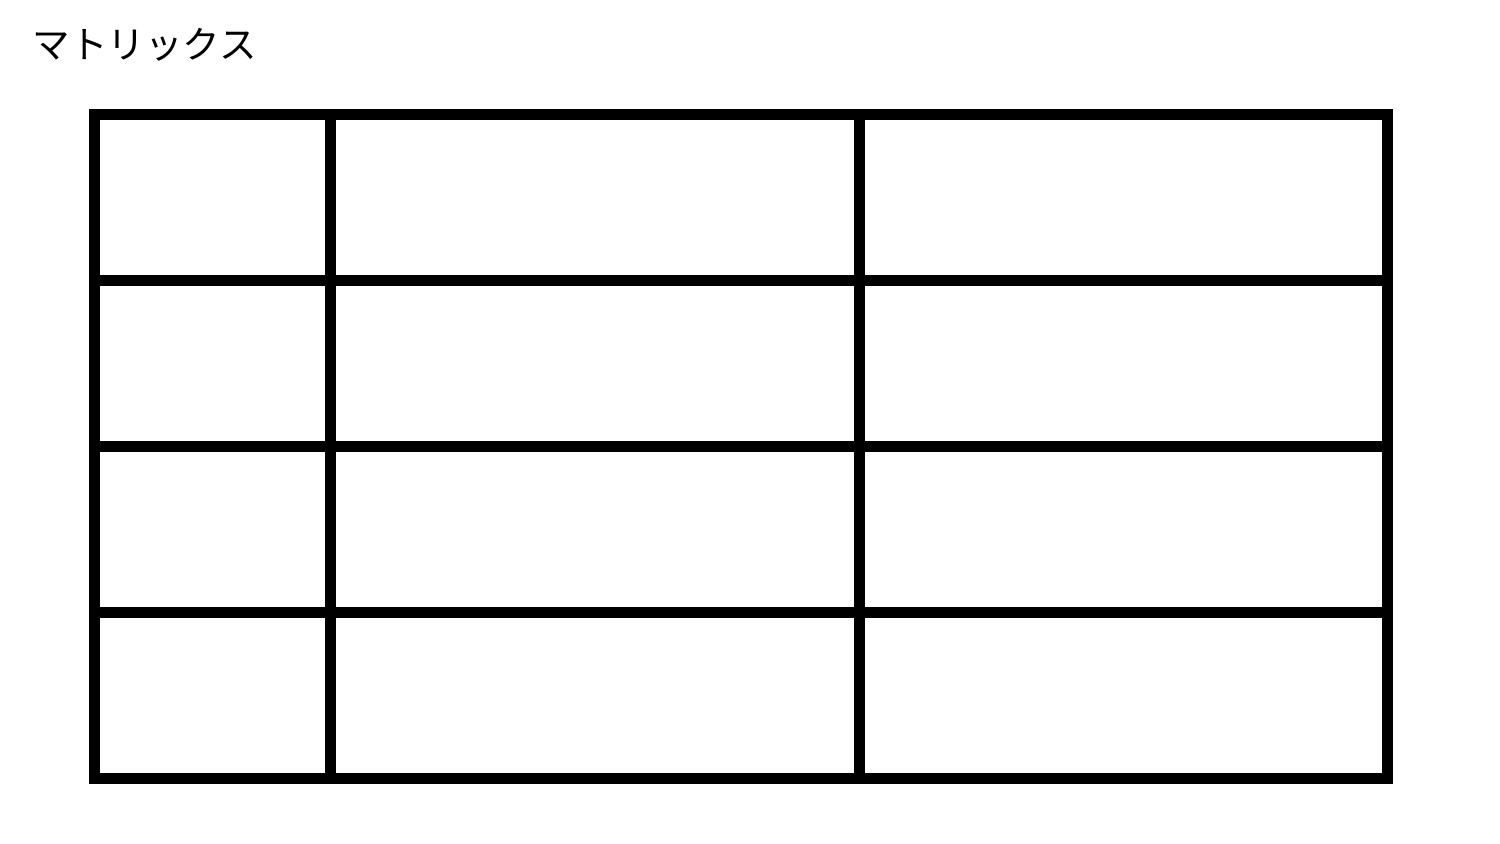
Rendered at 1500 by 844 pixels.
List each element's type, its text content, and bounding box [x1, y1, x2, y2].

table_cell [100, 618, 325, 773]
table_header [865, 120, 1382, 275]
table_cell [865, 618, 1382, 773]
table_cell [336, 452, 854, 607]
table_header [336, 120, 854, 275]
table_cell [100, 452, 325, 607]
text_box マトリックス [17, 13, 426, 74]
table_cell [100, 286, 325, 441]
table_cell [336, 286, 854, 441]
table_cell [865, 286, 1382, 441]
table_header [100, 120, 325, 275]
table_cell [336, 618, 854, 773]
table_cell [865, 452, 1382, 607]
